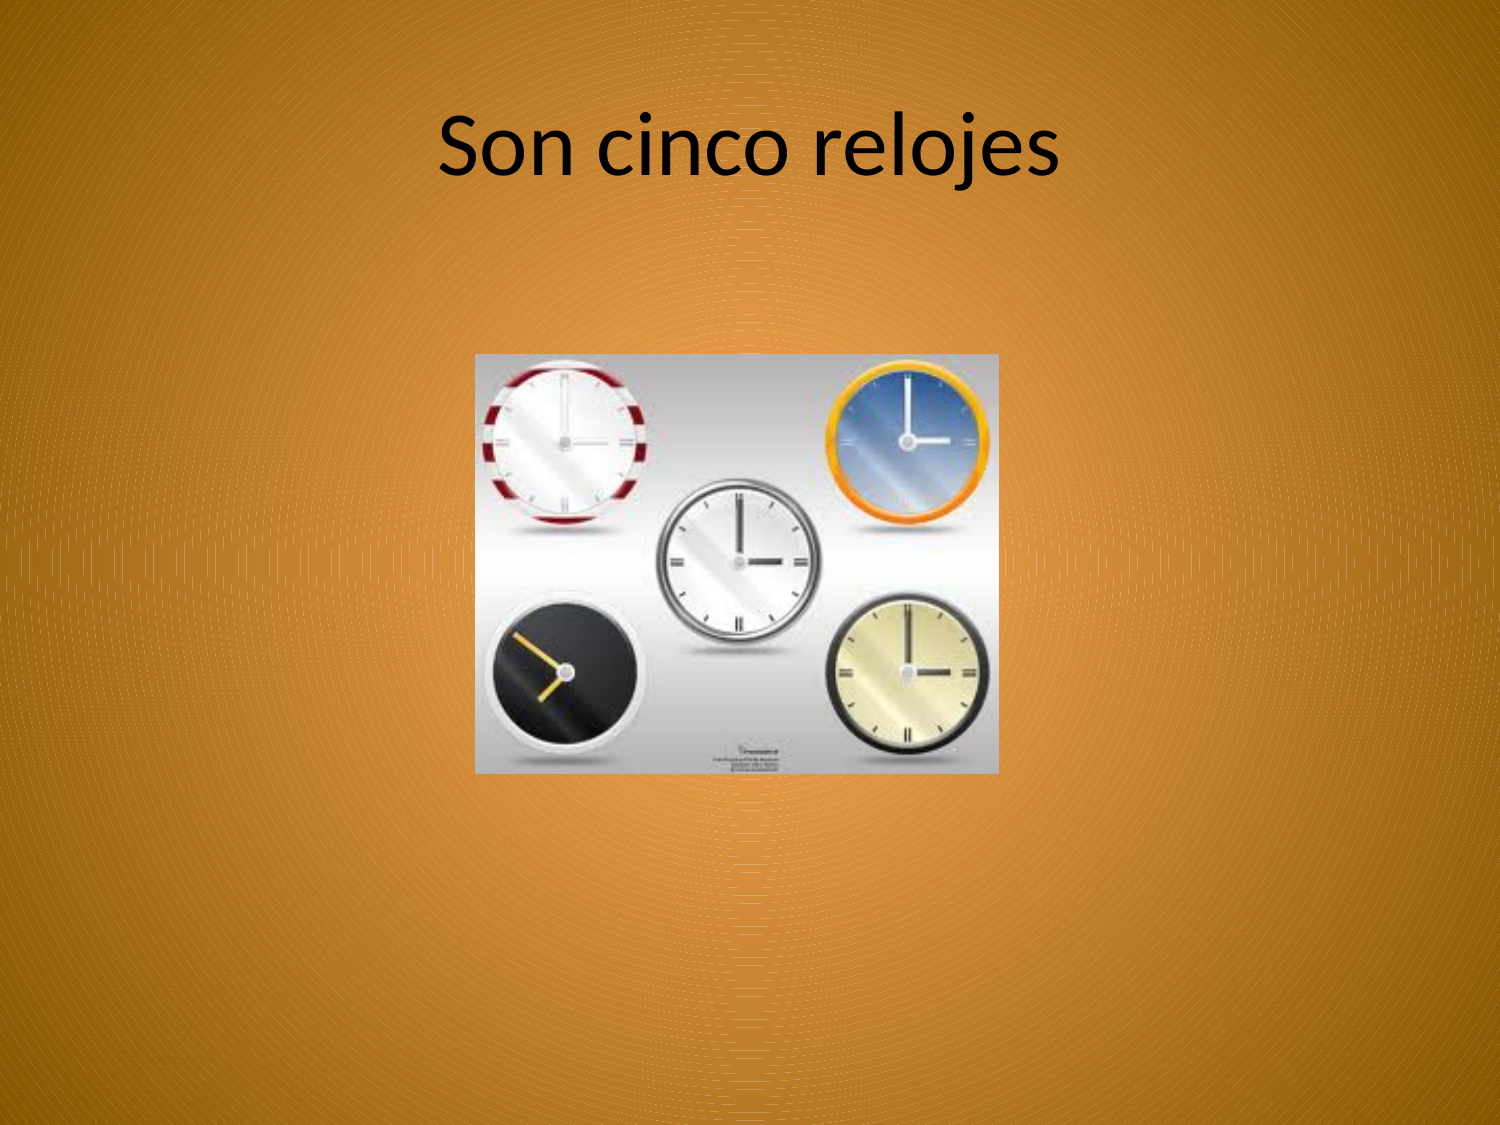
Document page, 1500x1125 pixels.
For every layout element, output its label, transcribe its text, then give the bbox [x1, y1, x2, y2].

picture [475, 354, 999, 774]
title Son cinco relojes [75, 45, 1425, 233]
